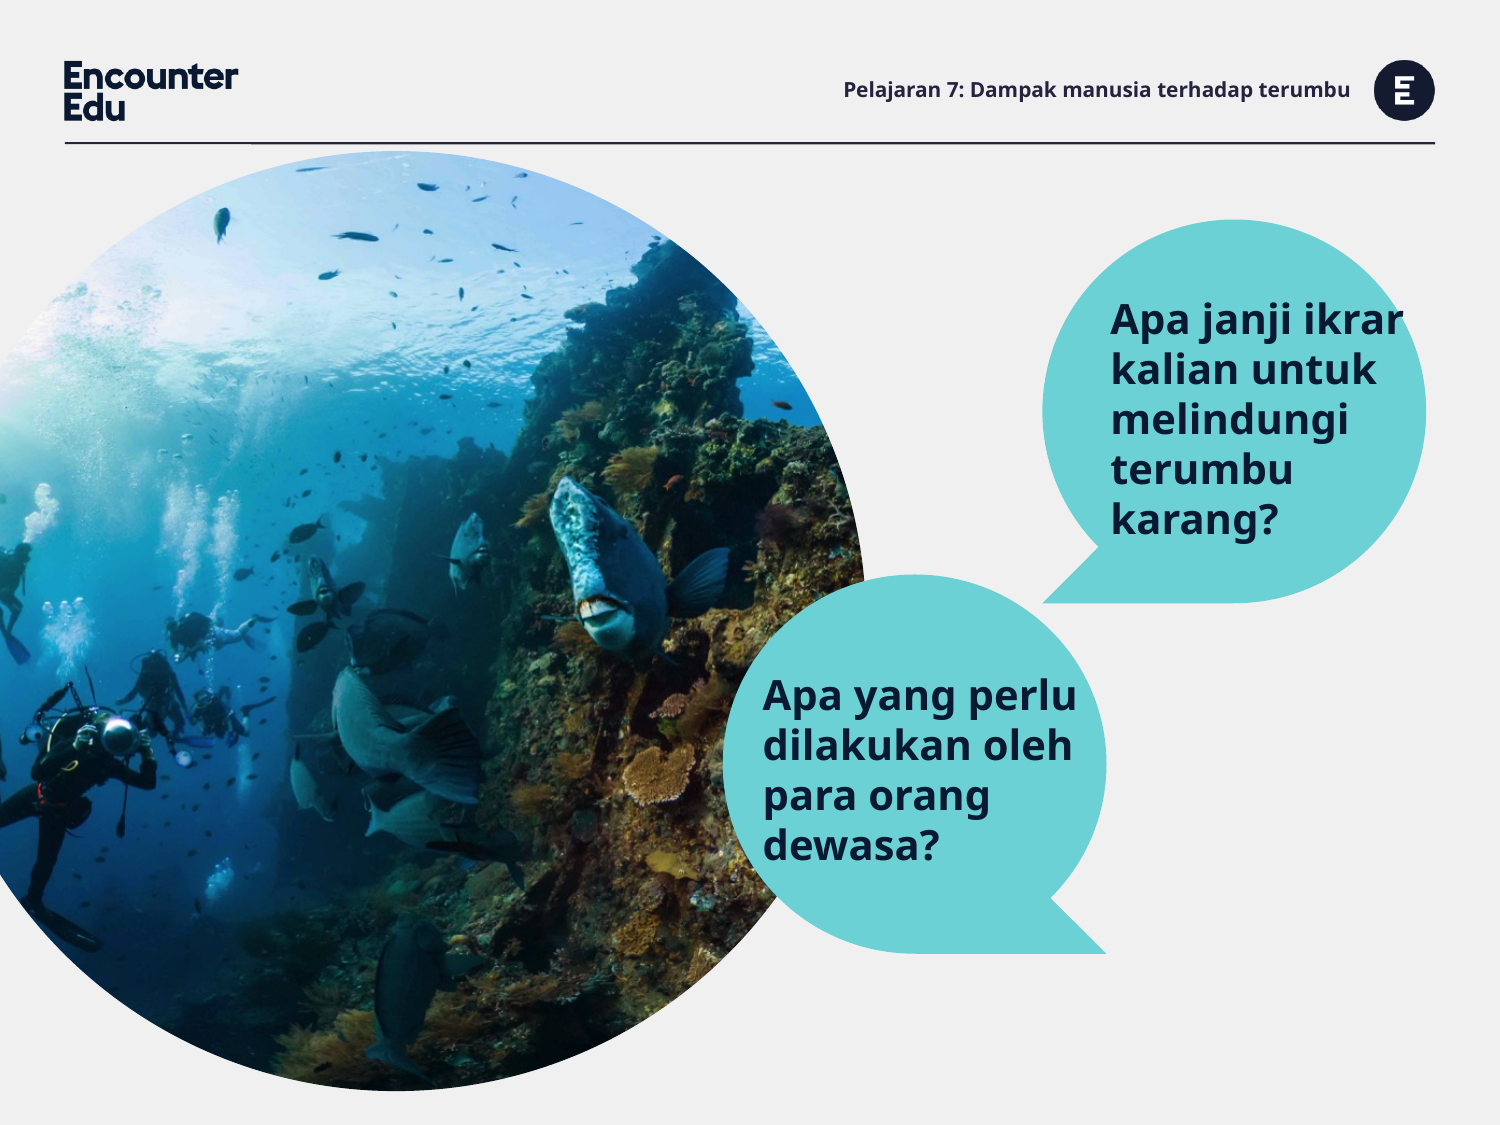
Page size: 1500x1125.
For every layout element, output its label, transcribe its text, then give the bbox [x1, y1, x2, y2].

picture [60, 59, 243, 122]
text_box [1042, 219, 1427, 604]
picture [1372, 58, 1436, 122]
title Pelajaran 7: Dampak manusia terhadap terumbu [749, 67, 1359, 114]
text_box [722, 574, 1107, 959]
text_box [0, 151, 864, 1092]
